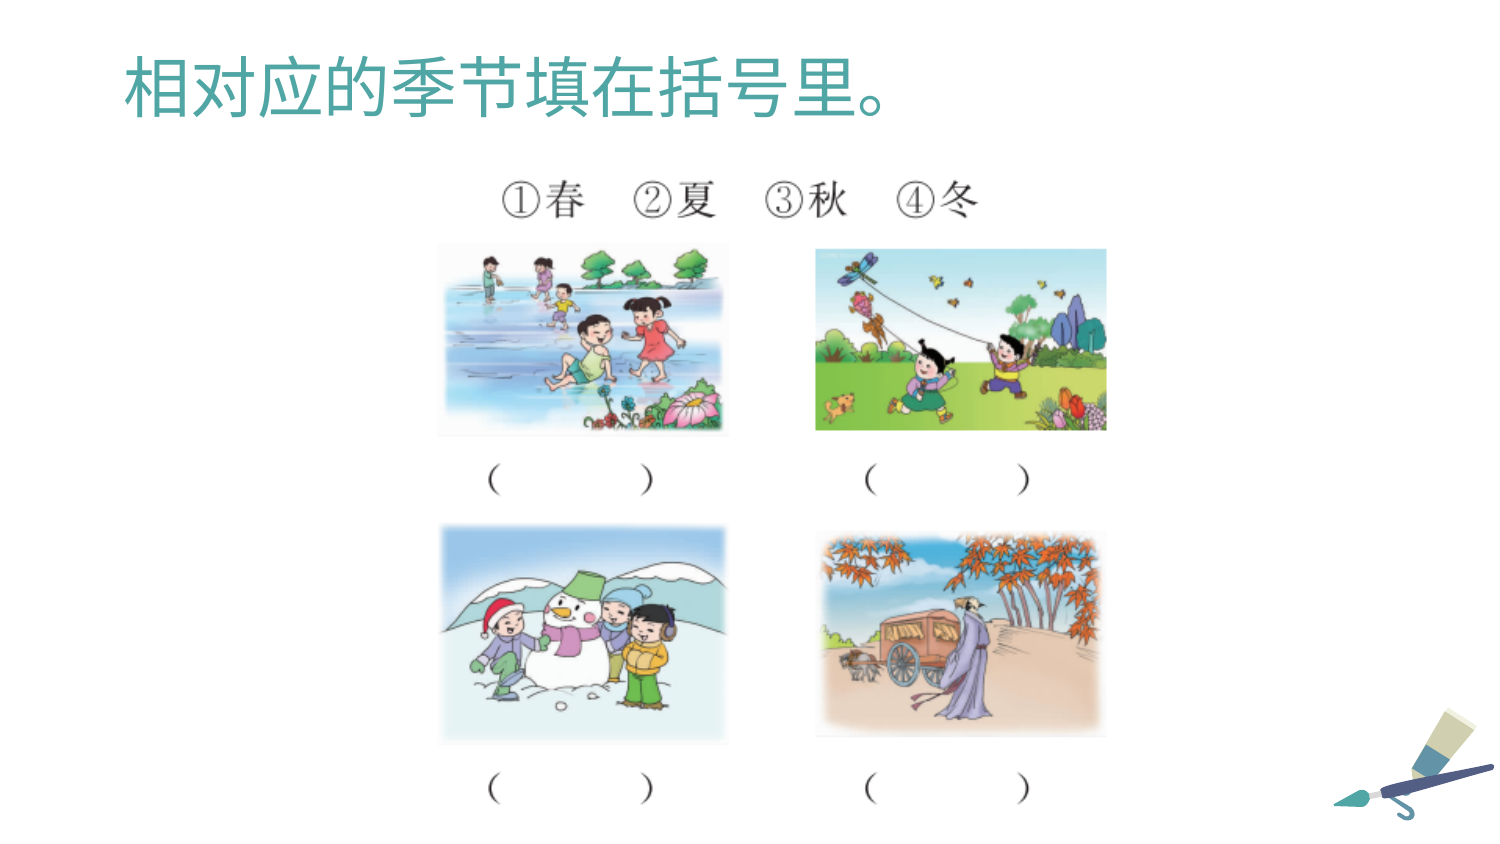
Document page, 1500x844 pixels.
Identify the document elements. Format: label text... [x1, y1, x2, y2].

text_box 相对应的季节填在括号里。 [109, 38, 1046, 134]
picture [426, 160, 1135, 825]
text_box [1358, 708, 1481, 844]
